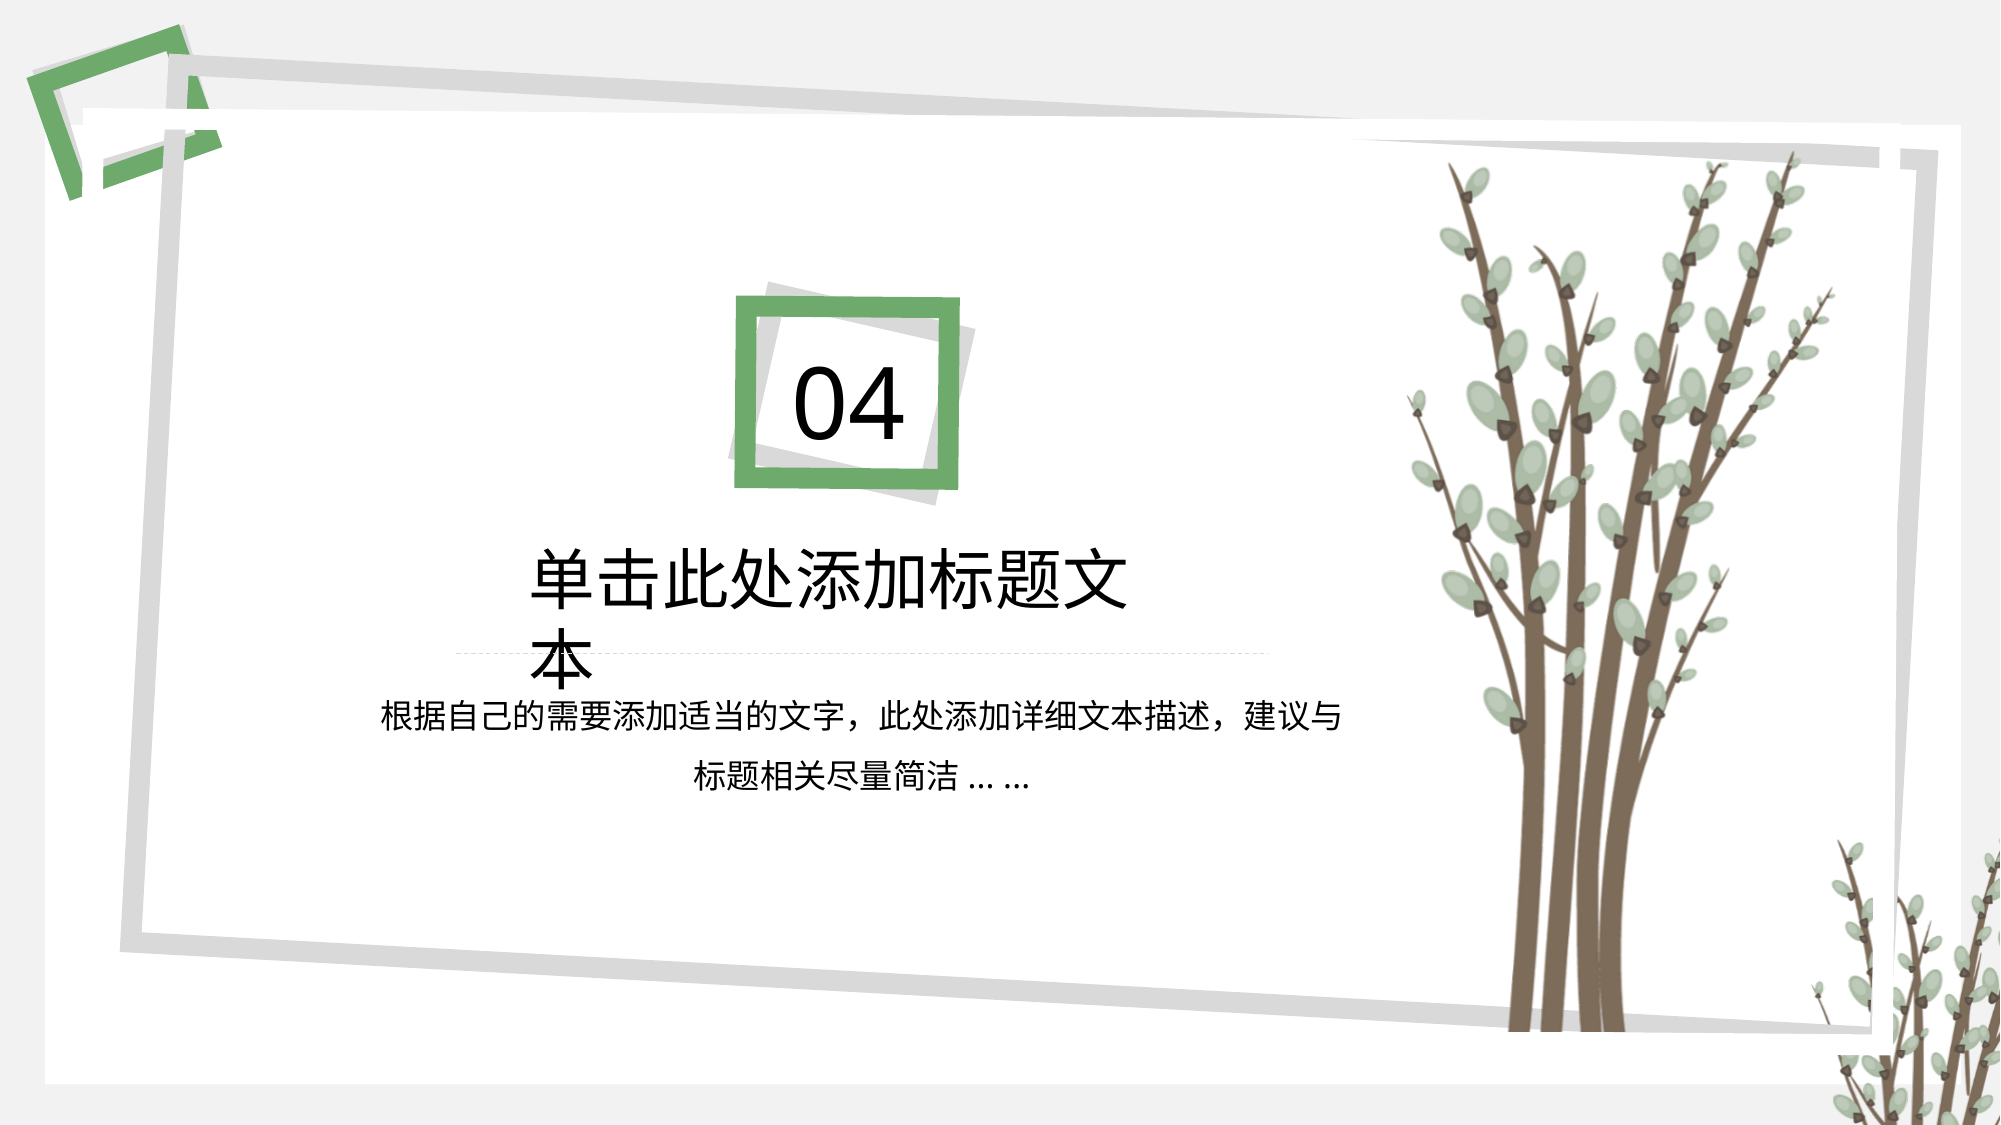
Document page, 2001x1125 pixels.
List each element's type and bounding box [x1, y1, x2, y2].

picture [1342, 71, 1901, 1032]
text_box [89, 109, 1904, 1038]
text_box [745, 306, 949, 479]
picture [1771, 782, 2000, 1125]
